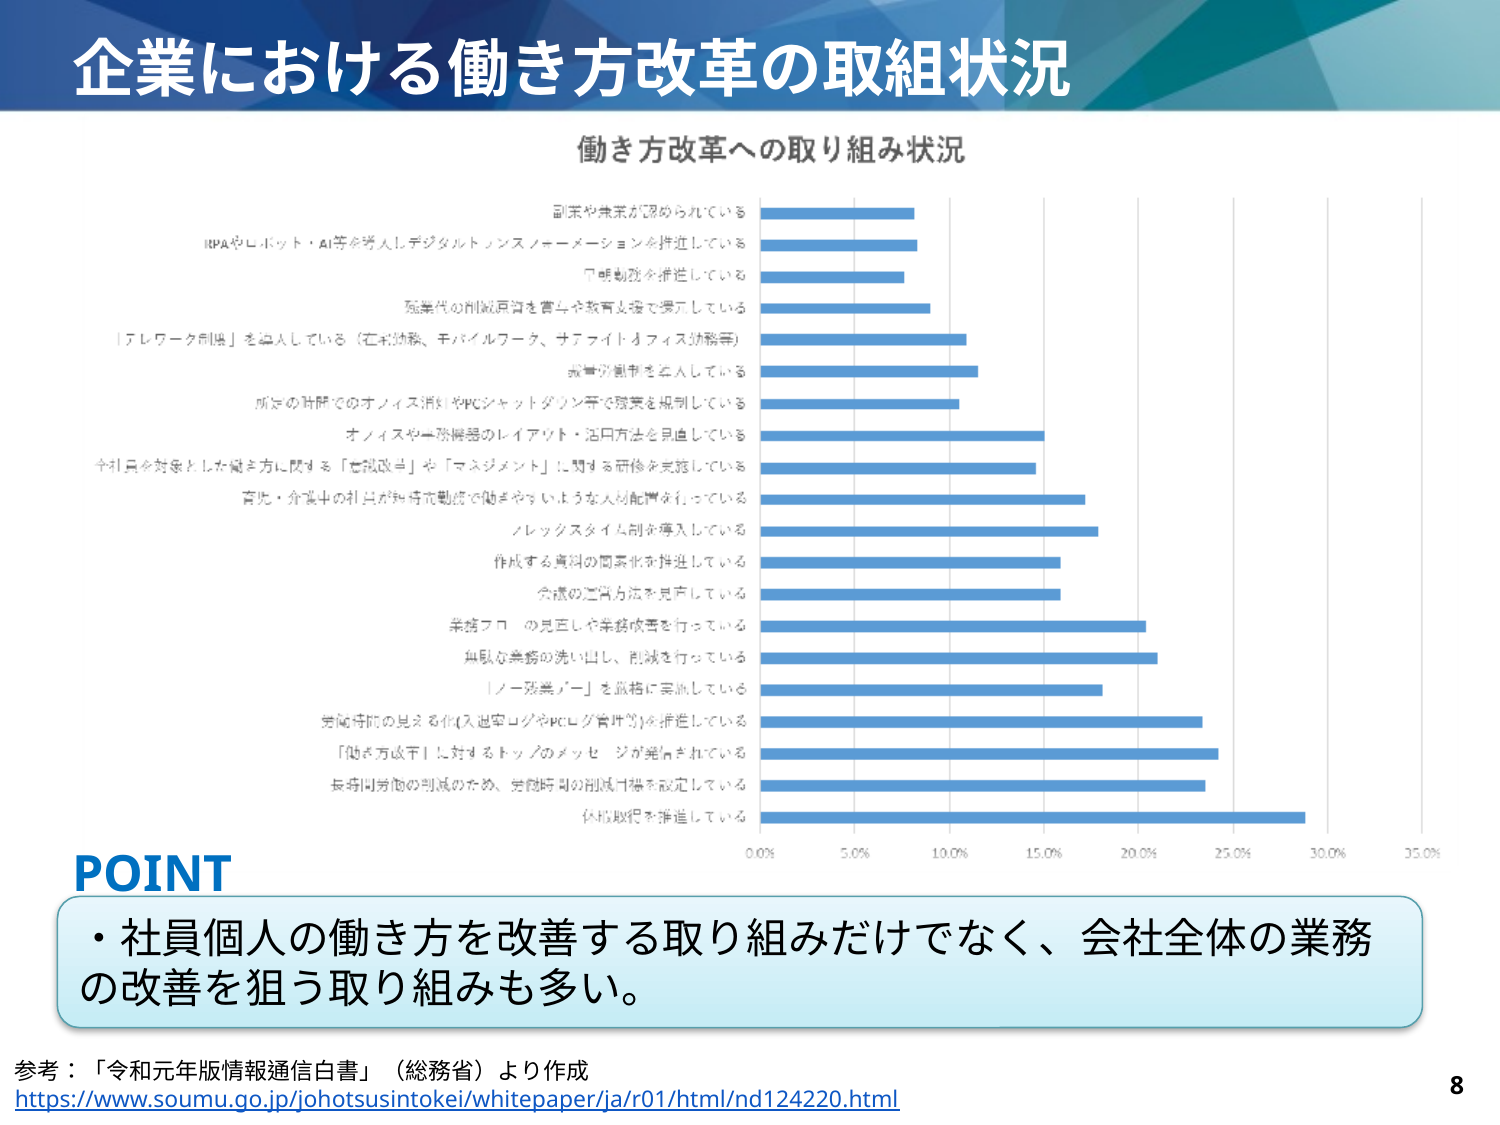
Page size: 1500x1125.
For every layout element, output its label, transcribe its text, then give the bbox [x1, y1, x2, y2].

title 企業における働き方改革の取組状況 [57, 21, 1441, 89]
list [81, 111, 1459, 873]
text_box 参考：「令和元年版情報通信白書」（総務省）より作成 https://www.soumu.go.jp/johotsusintokei/whitepaper/ja/r01/html/nd124220.html [0, 1049, 1254, 1123]
text_box ・社員個人の働き方を改善する取り組みだけでなく、会社全体の業務の改善を狙う取り組みも多い。 [56, 895, 1424, 1029]
picture [0, 0, 1500, 1125]
text_box POINT [57, 833, 275, 909]
